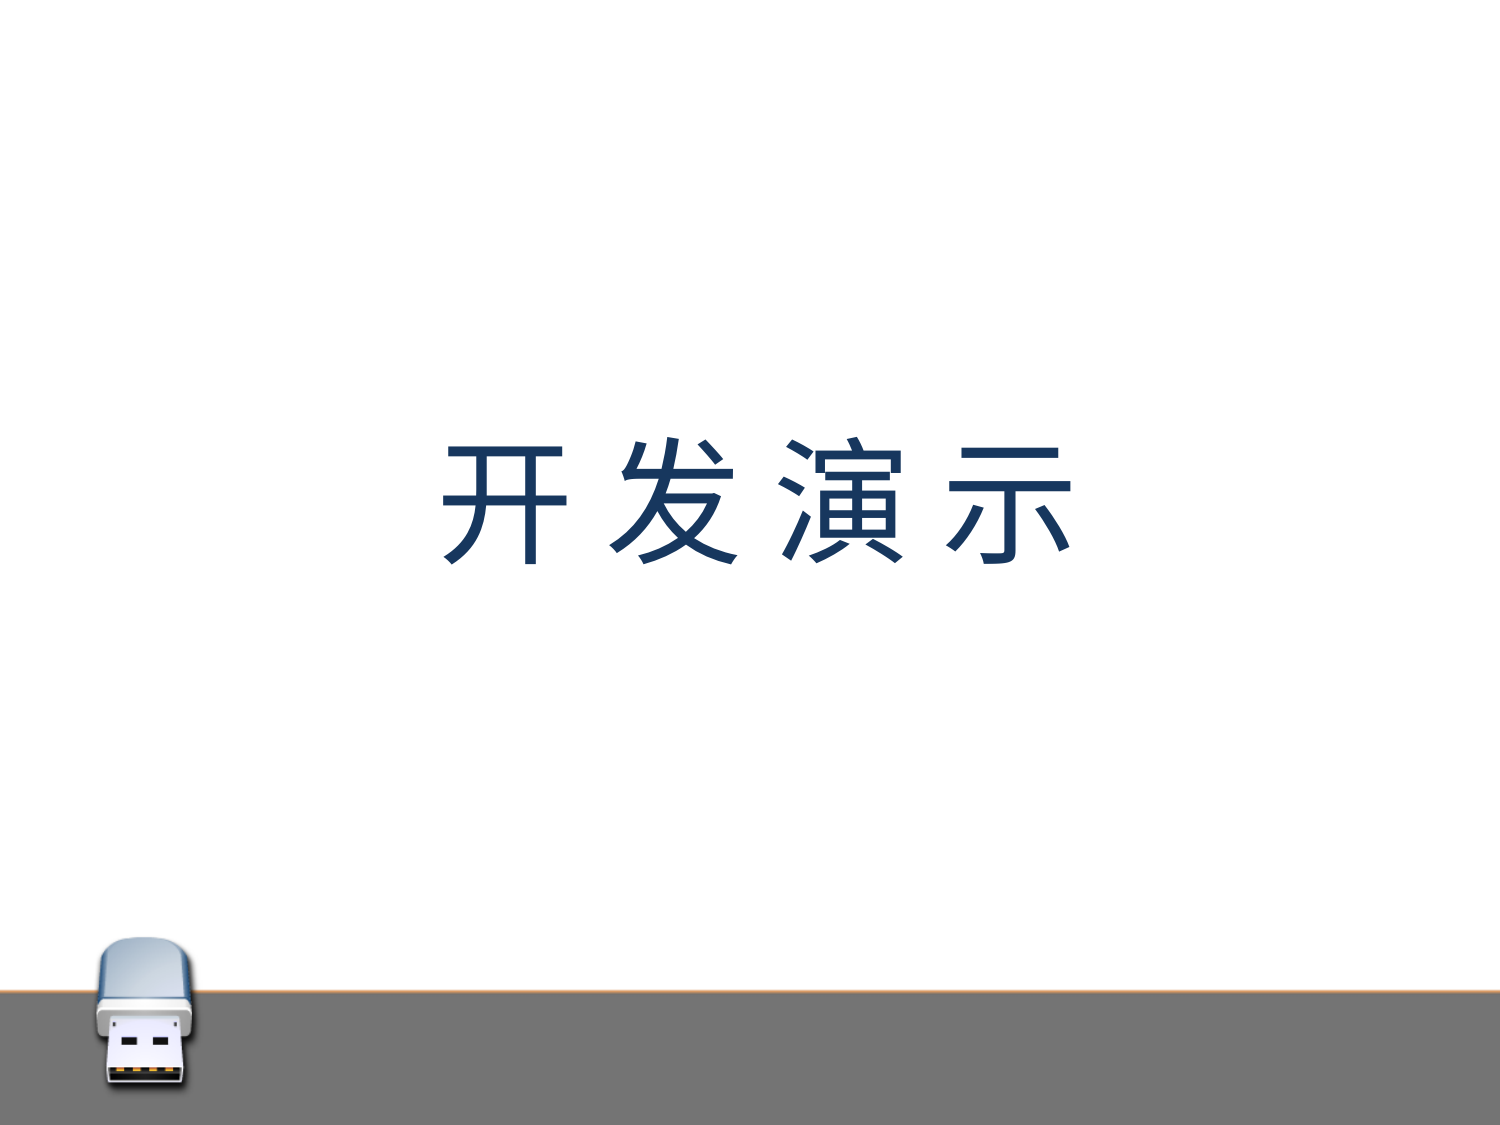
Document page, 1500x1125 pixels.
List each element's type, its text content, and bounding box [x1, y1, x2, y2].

title 开 发 演 示 [421, 410, 1125, 586]
picture [0, 0, 1500, 1125]
